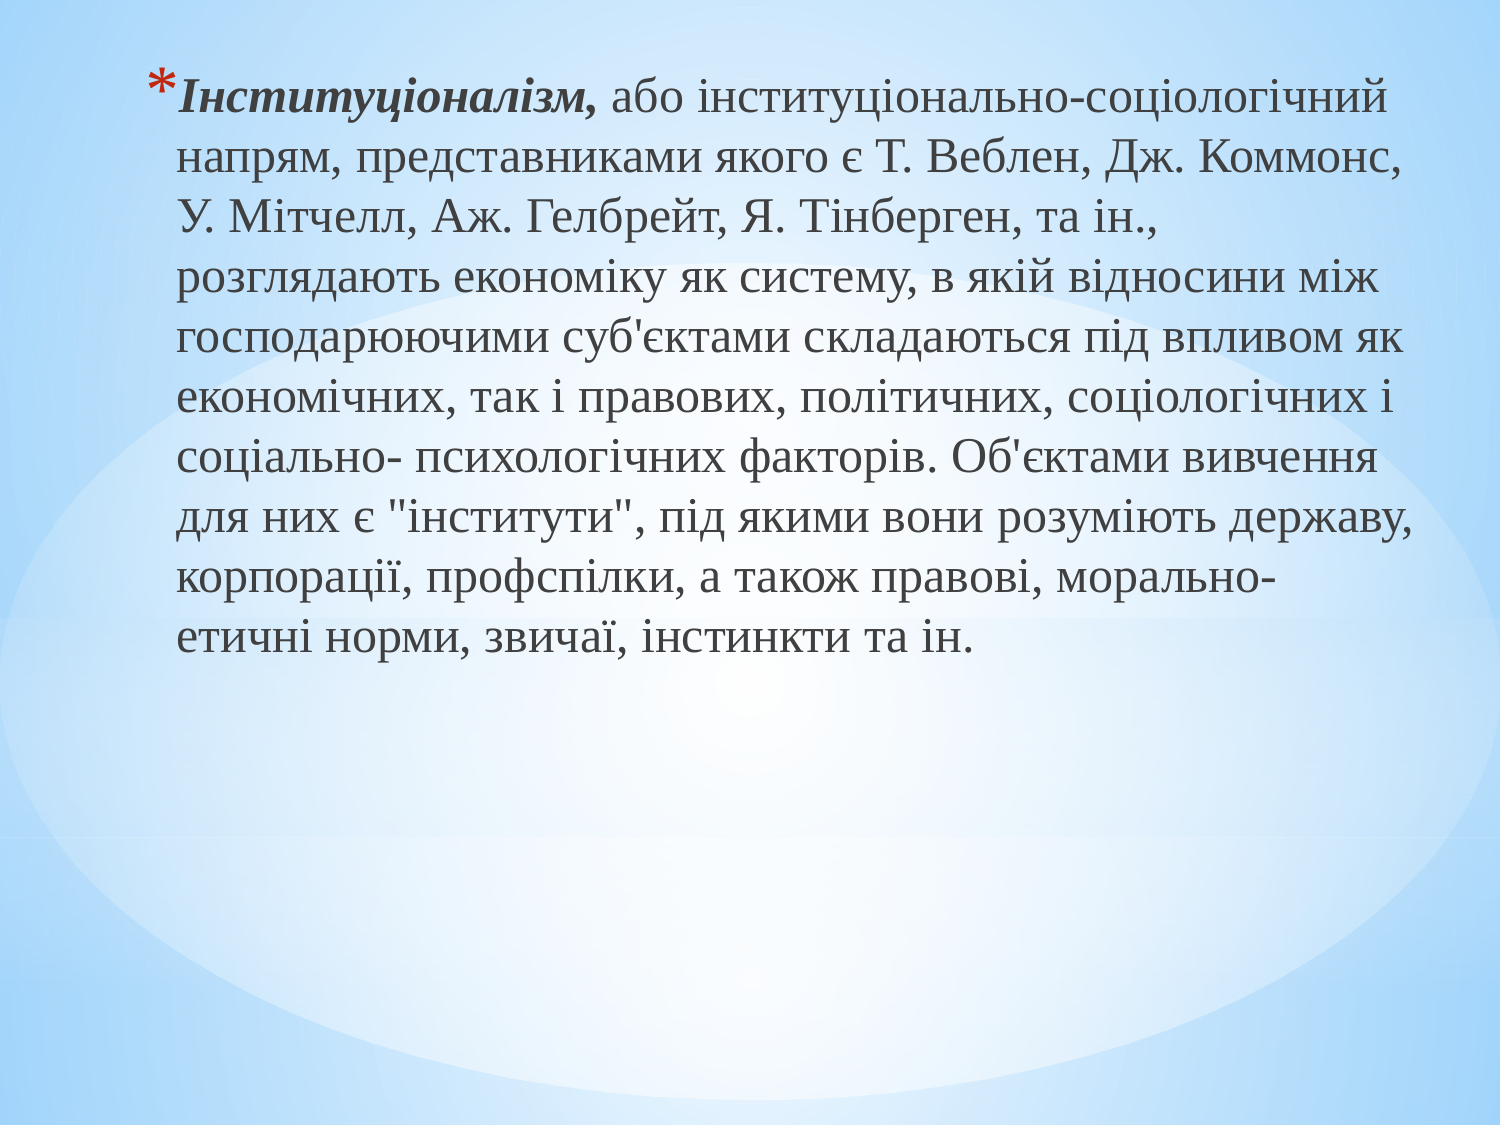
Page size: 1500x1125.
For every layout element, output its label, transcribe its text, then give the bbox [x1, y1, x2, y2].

list Інституціоналізм, або інституціонально-соціологічний напрям, представниками якого є Т. Веблен, Дж. Коммонс, У. Мітчелл, Аж. Гелбрейт, Я. Тінберген, та ін., розглядають економіку як систему, в якій відносини між господарюючими суб'єктами складаються під впливом як економічних, так і правових, політичних, соціологічних і соціально- психологічних факторів. Об'єктами вивчення для них є "інститути", під якими вони розуміють державу, корпорації, профспілки, а також правові, морально- етичні норми, звичаї, інстинкти та ін. [123, 54, 1436, 1083]
